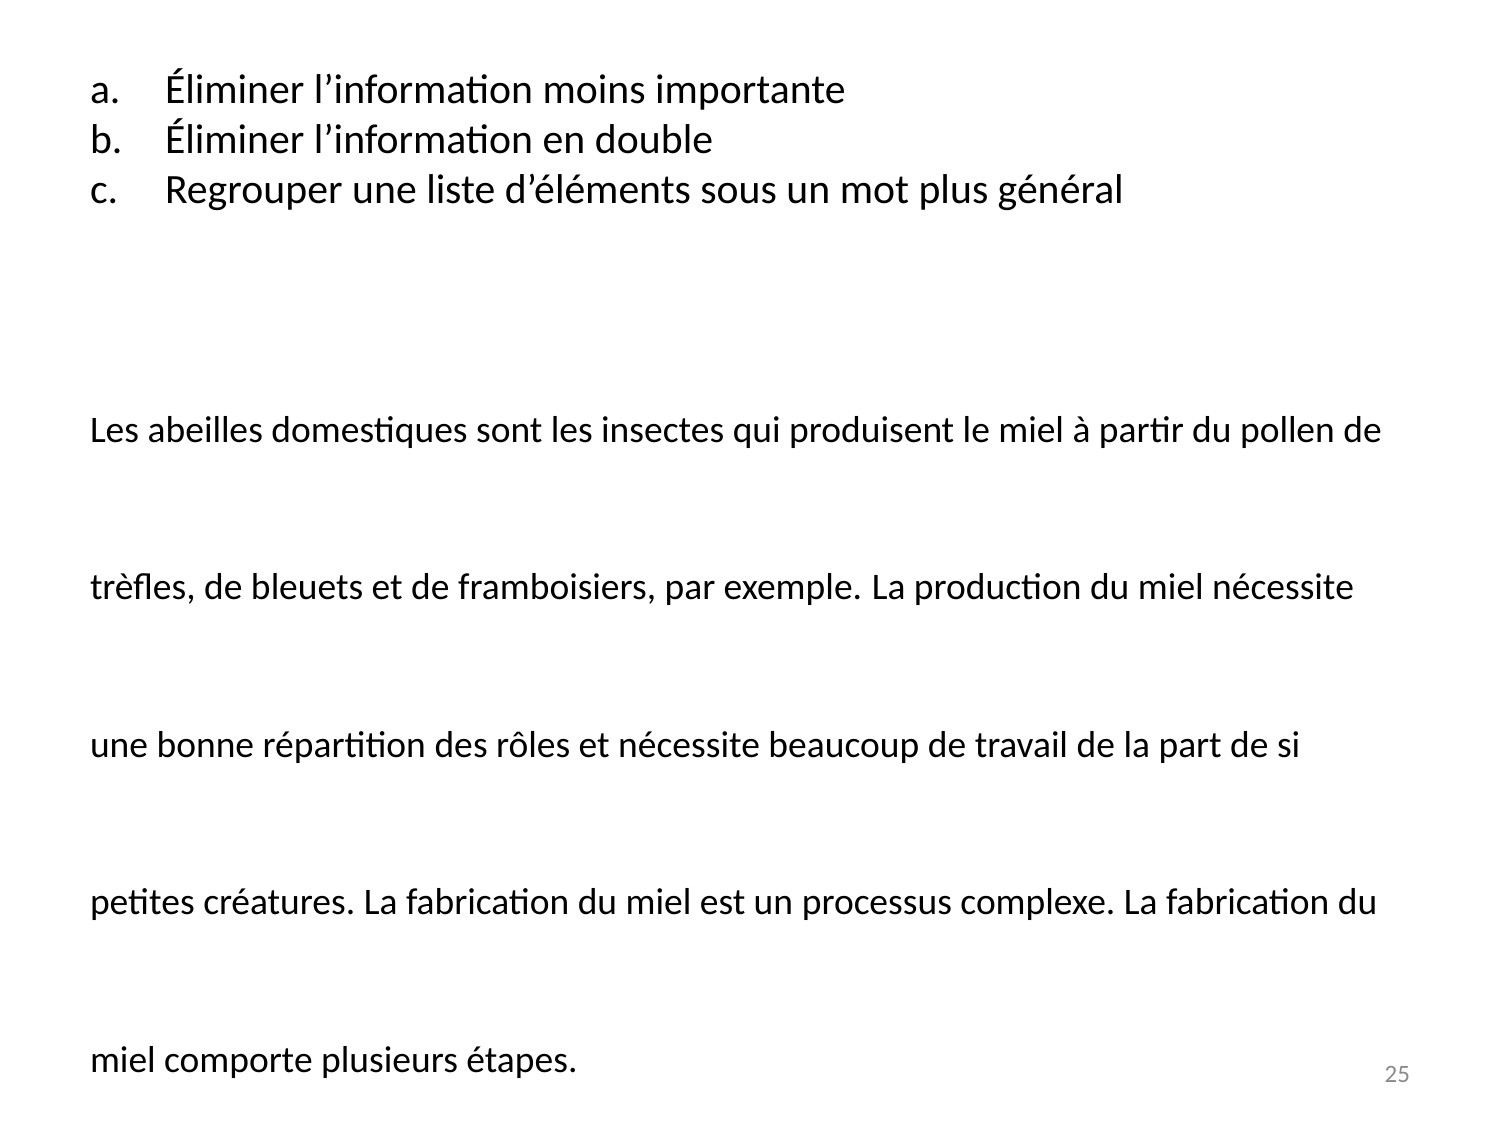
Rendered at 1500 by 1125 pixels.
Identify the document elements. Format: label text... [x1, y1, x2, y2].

slide_number 25 [1074, 1042, 1425, 1103]
list Éliminer l’information moins importante Éliminer l’information en double Regrouper une liste d’éléments sous un mot plus général Les abeilles domestiques sont les insectes qui produisent le miel à partir du pollen de trèfles, de bleuets et de framboisiers, par exemple. La production du miel nécessite une bonne répartition des rôles et nécessite beaucoup de travail de la part de si petites créatures. La fabrication du miel est un processus complexe. La fabrication du miel comporte plusieurs étapes. [75, 54, 1424, 1094]
